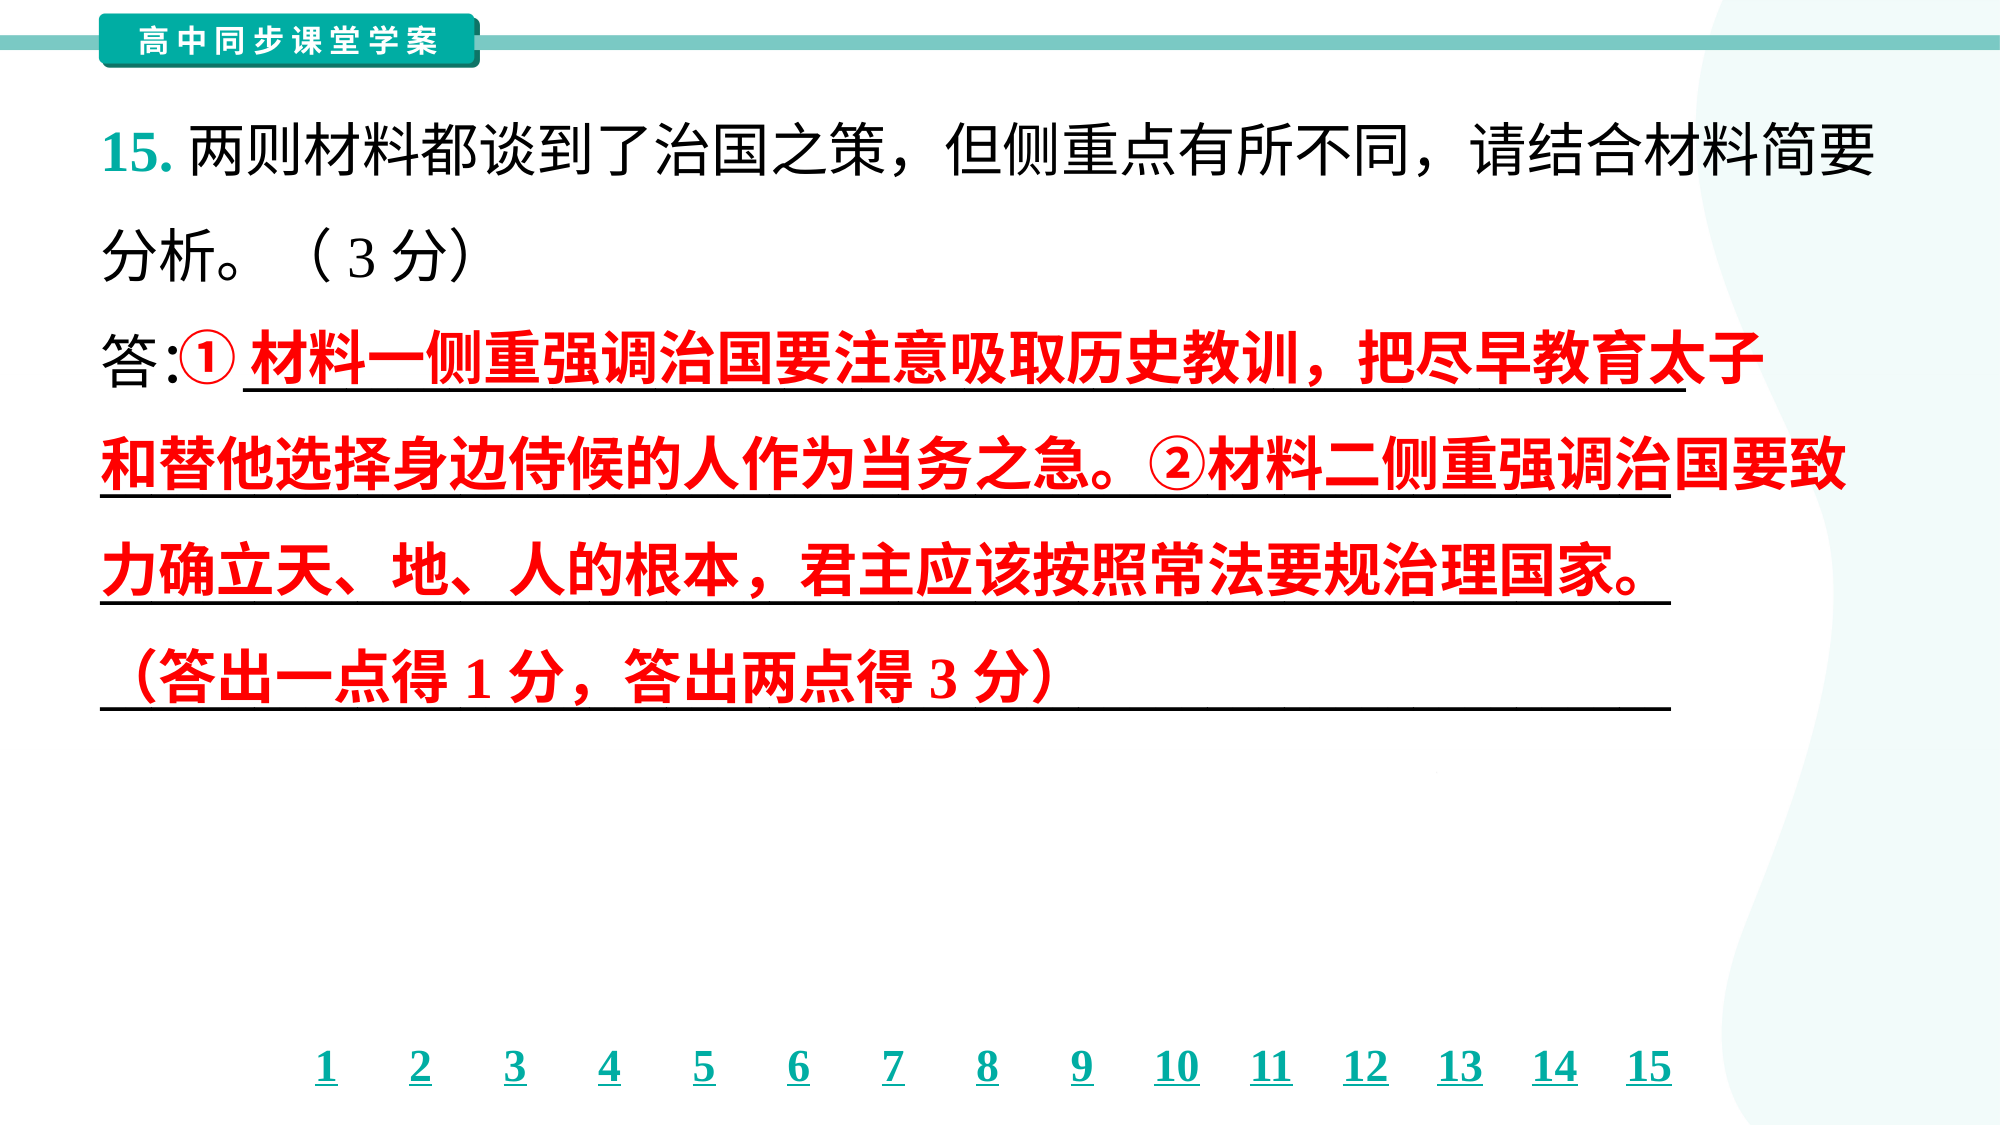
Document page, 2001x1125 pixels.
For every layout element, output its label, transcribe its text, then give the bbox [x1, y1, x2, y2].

text_box 15.两则材料都谈到了治国之策，但侧重点有所不同，请结合材料简要 分析。（3分） 答： ________________________________________________________ _____________________________________________________________ _____________________________________________________________ _____________________________________________________________ [100, 76, 1899, 284]
text_box ①材料一侧重强调治国要注意吸取历史教训，把尽早教育太子 和替他选择身边侍候的人作为当务之急。②材料二侧重强调治国要致 力确立天、地、人的根本，君主应该按照常法要规治理国家。 （答出一点得1分，答出两点得3分） [100, 284, 1899, 710]
text_box 15.两则材料都谈到了治国之策，但侧重点有所不同，请结合材料简要 分析。（3分） 答： ________________________________________________________ _____________________________________________________________ _____________________________________________________________ _____________________________________________________________ [100, 710, 1899, 715]
picture [0, 0, 2000, 1125]
